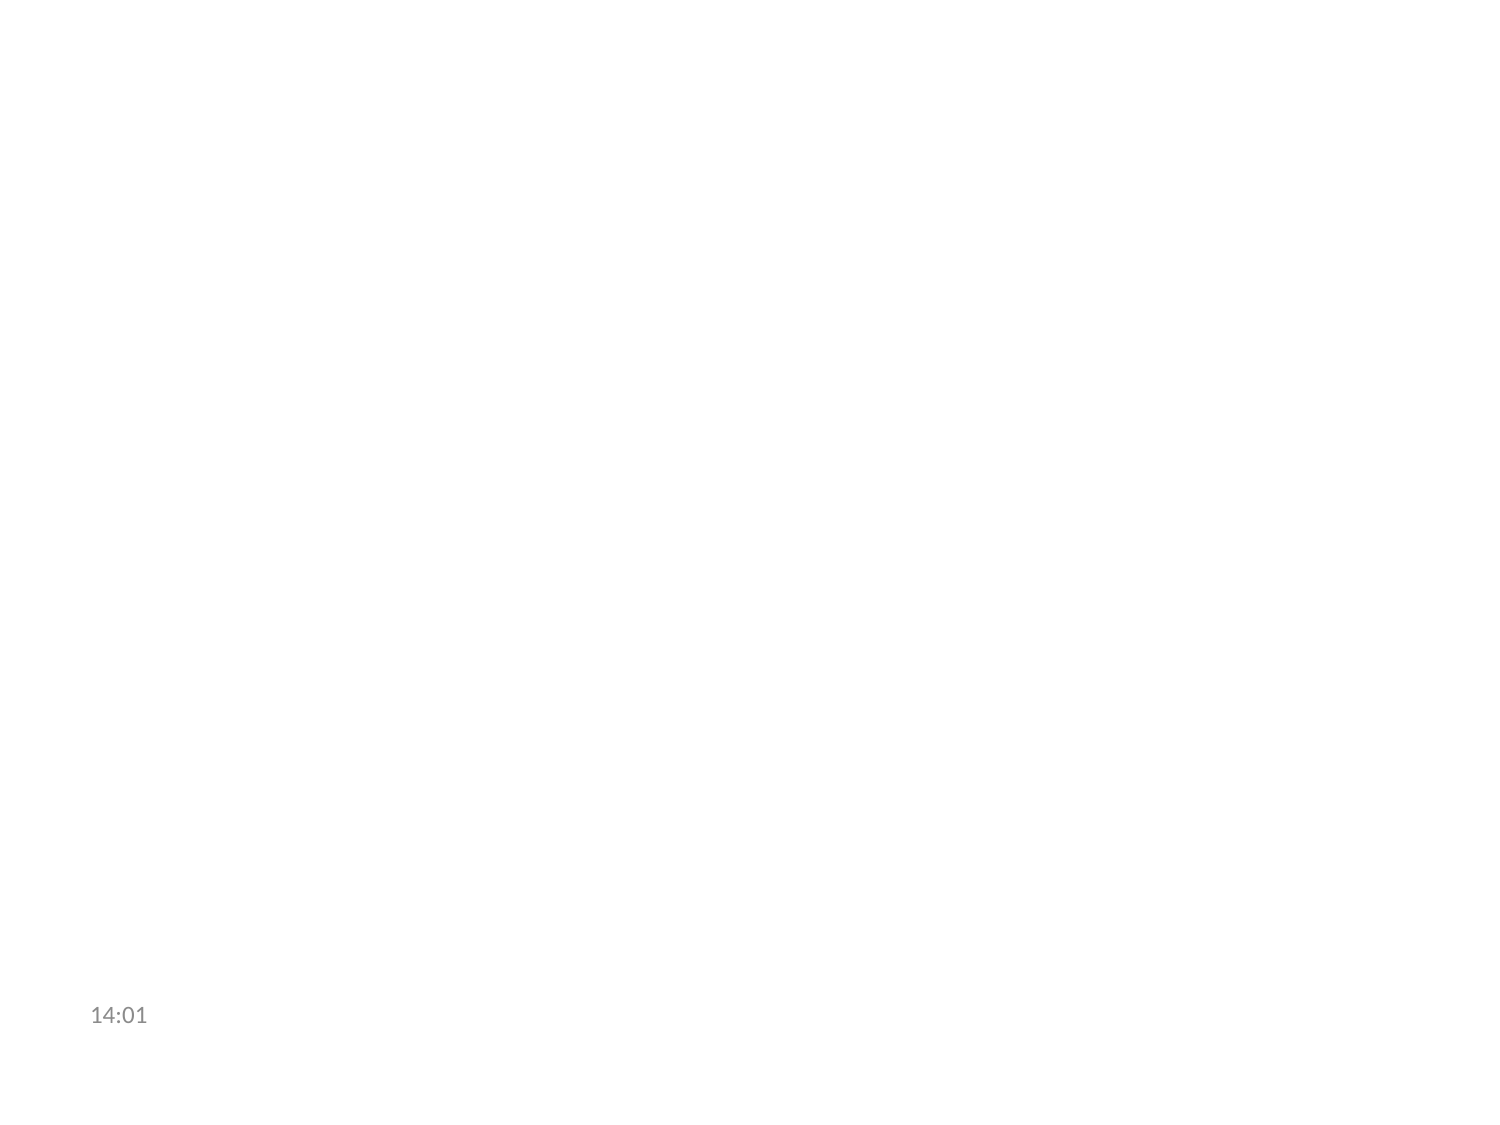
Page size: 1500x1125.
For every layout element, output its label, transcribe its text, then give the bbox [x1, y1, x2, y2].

text_box 15:35 [75, 983, 425, 1044]
